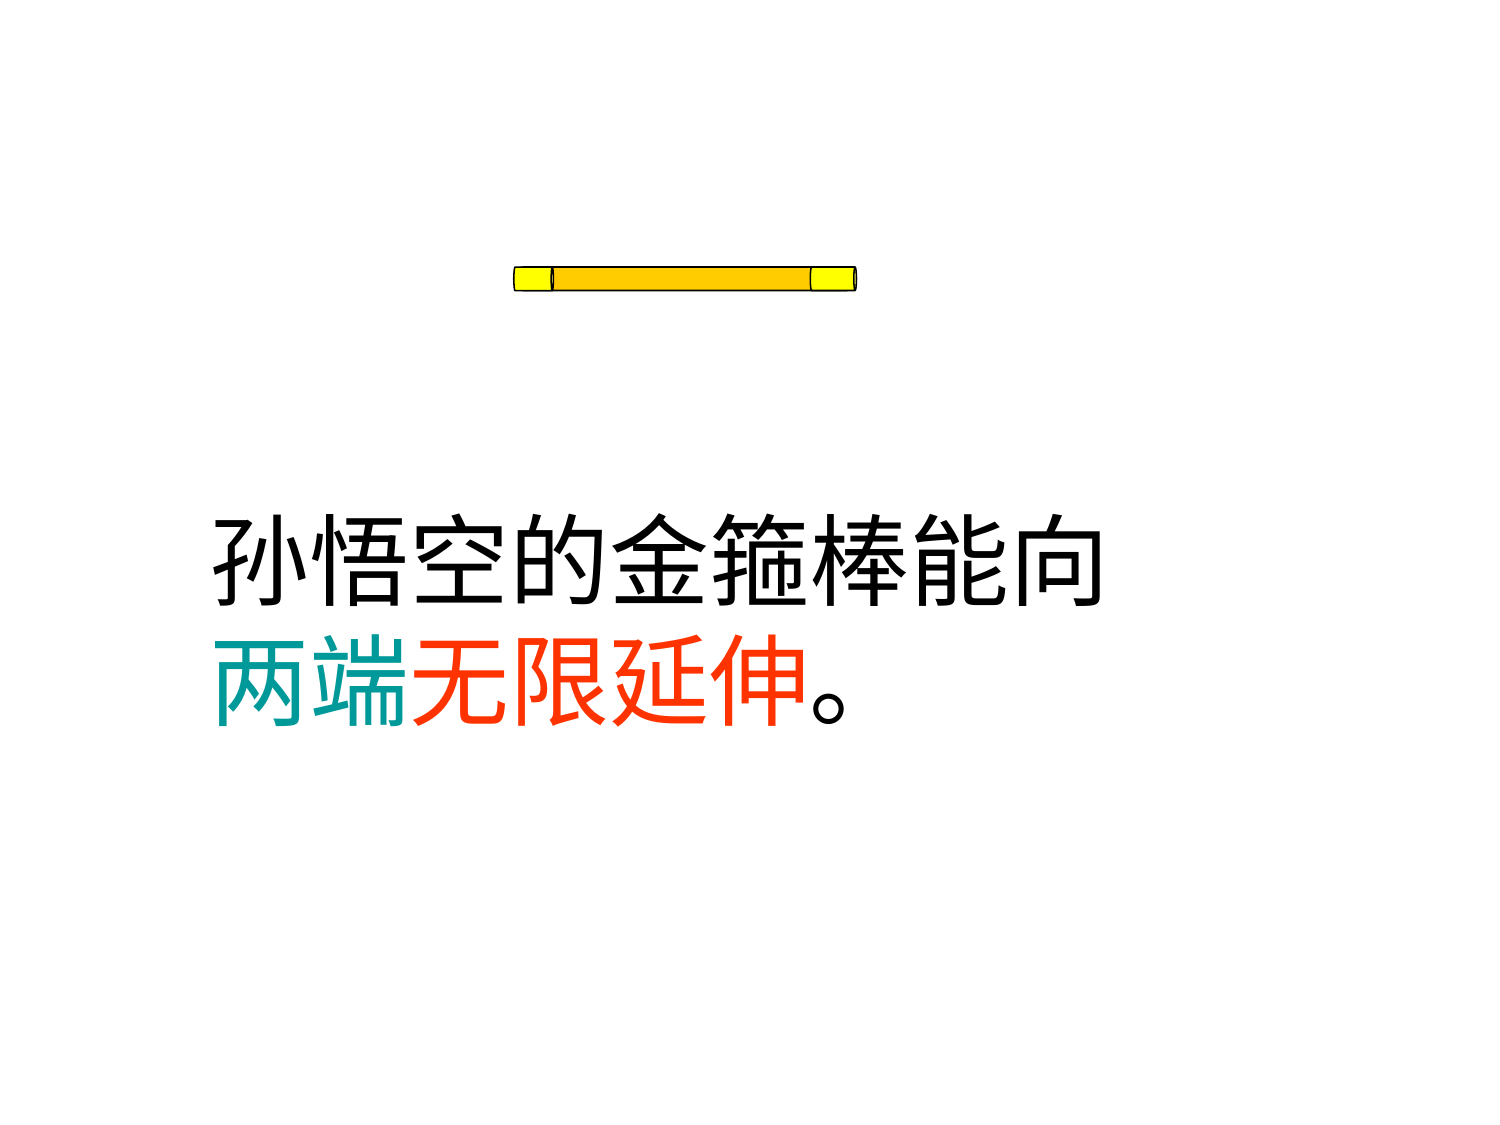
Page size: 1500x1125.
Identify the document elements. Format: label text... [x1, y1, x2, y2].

text_box 孙悟空的金箍棒能向两端无限延伸。 [194, 491, 1164, 747]
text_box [673, 107, 697, 451]
